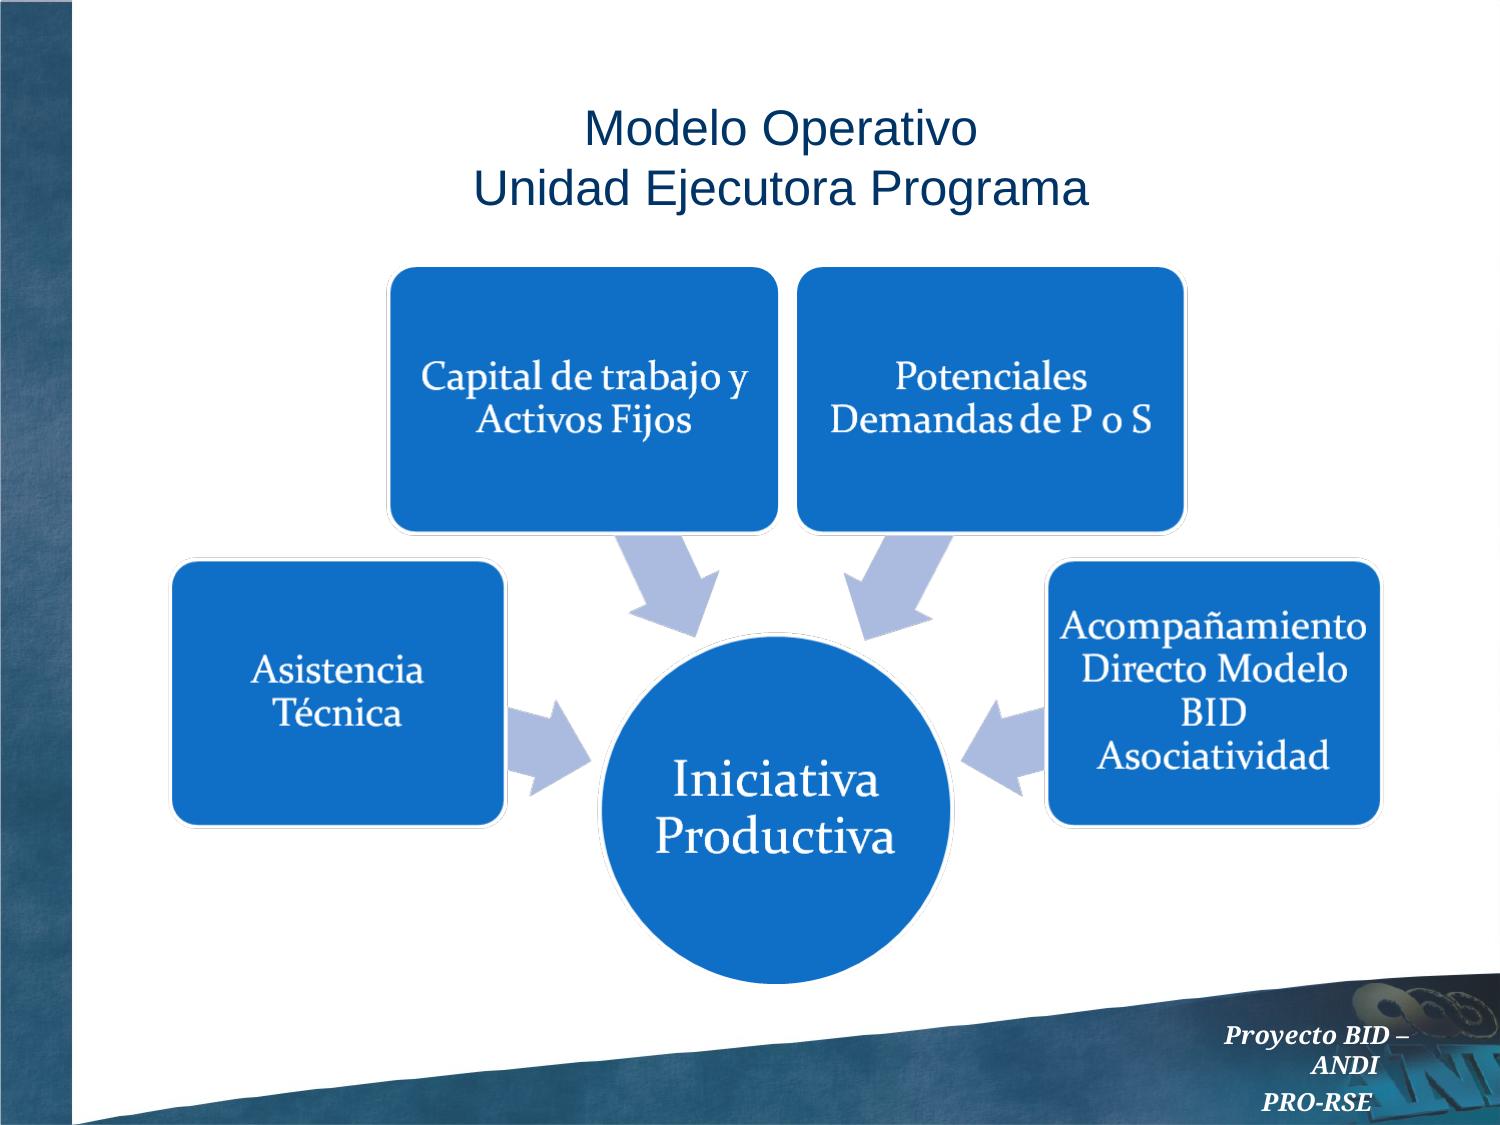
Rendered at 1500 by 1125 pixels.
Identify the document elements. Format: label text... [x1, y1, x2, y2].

text_box Modelo Operativo Unidad Ejecutora Programa [125, 87, 1438, 223]
text_box Proyecto BID – ANDI PRO-RSE [1174, 1012, 1459, 1079]
picture [0, 0, 1500, 1125]
